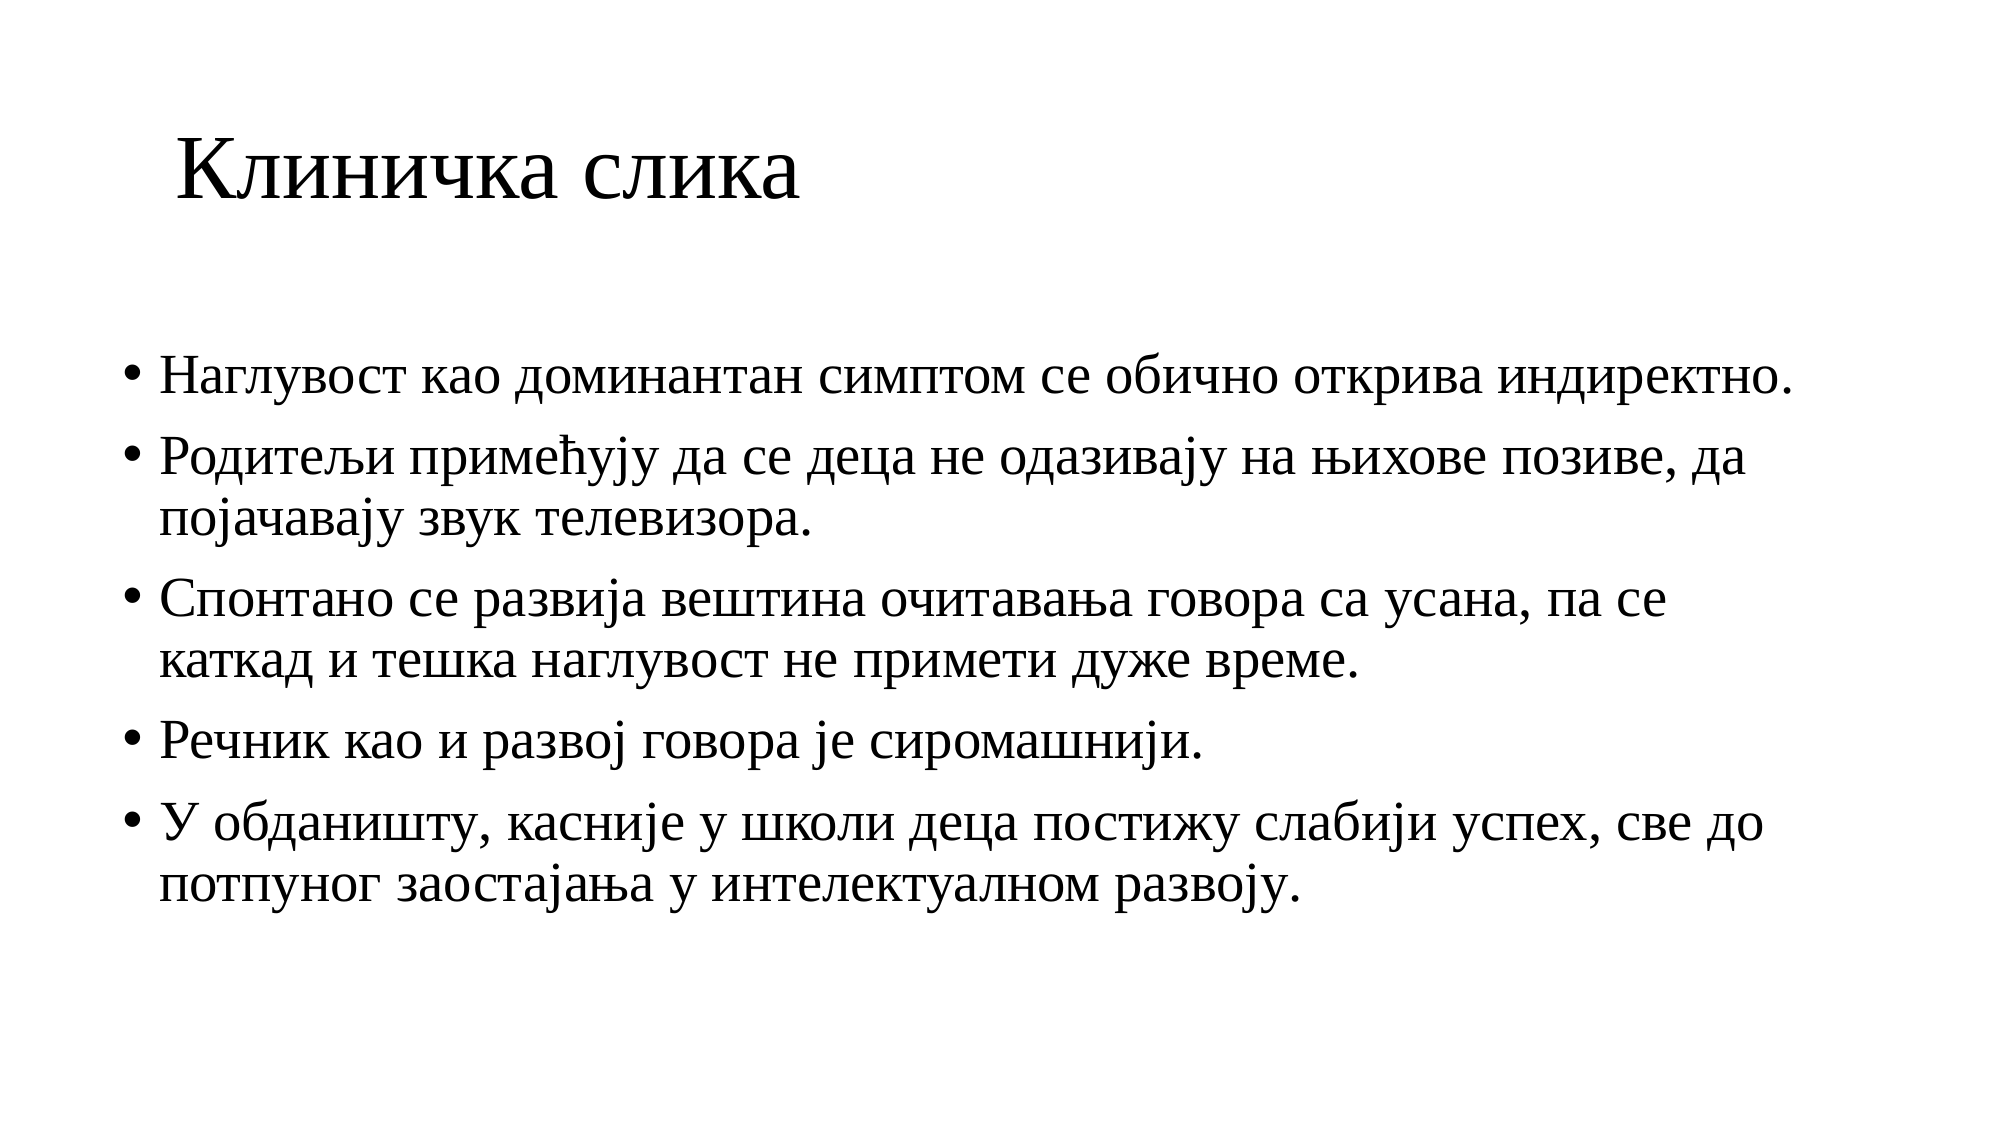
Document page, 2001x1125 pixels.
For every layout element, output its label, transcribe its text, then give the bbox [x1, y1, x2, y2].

title Клиничка слика [137, 59, 1863, 278]
list Наглувост као доминантан симптом се обично открива индиректно. Родитељи примећују да се деца не одазивају на њихове позиве, да појачавају звук телевизора. Спонтано се развија вештина очитавања говора са усана, па се каткад и тешка наглувост не примети дуже време. Речник као и развој говора је сиромашнији. У обданишту, касније у школи деца постижу слабији успех, све до потпуног заостајања у интелектуалном развоју. [107, 249, 1833, 964]
